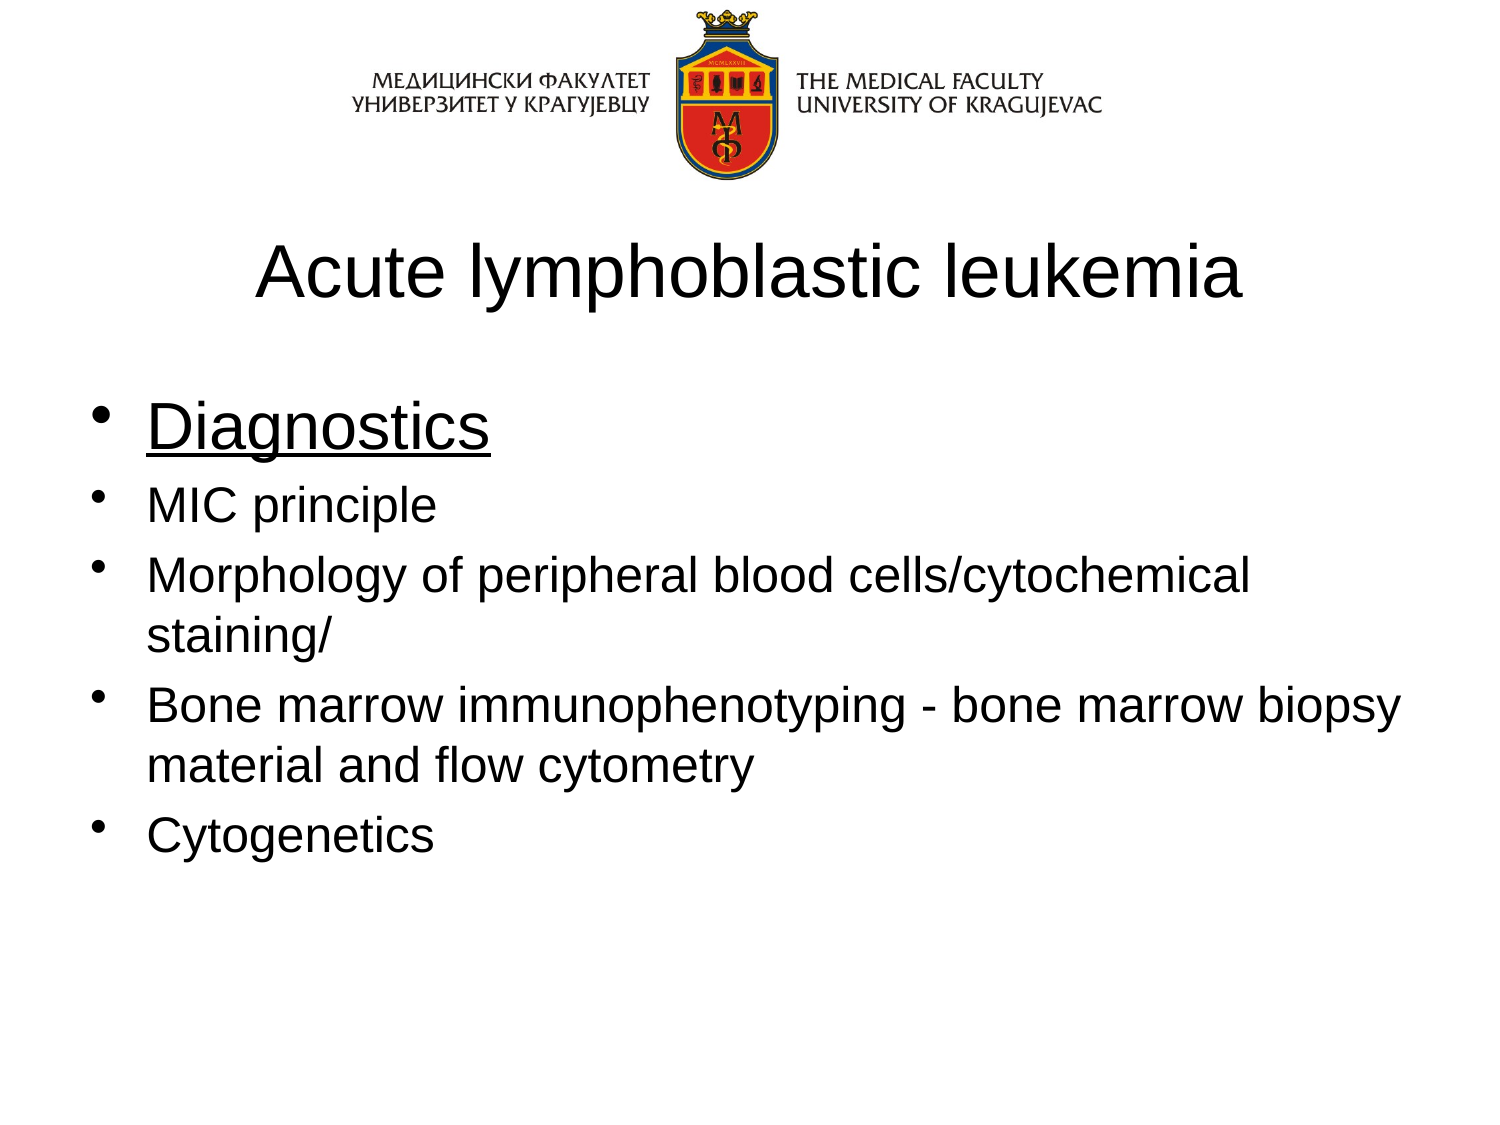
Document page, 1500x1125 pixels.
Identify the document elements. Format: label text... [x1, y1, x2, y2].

picture [328, 0, 1125, 173]
title Acute lymphoblastic leukemia [74, 173, 1426, 362]
list Diagnostics MIC principle Morphology of peripheral blood cells/cytochemical staining/ Bone marrow immunophenotyping - bone marrow biopsy material and flow cytometry Cytogenetics [74, 374, 1426, 1118]
